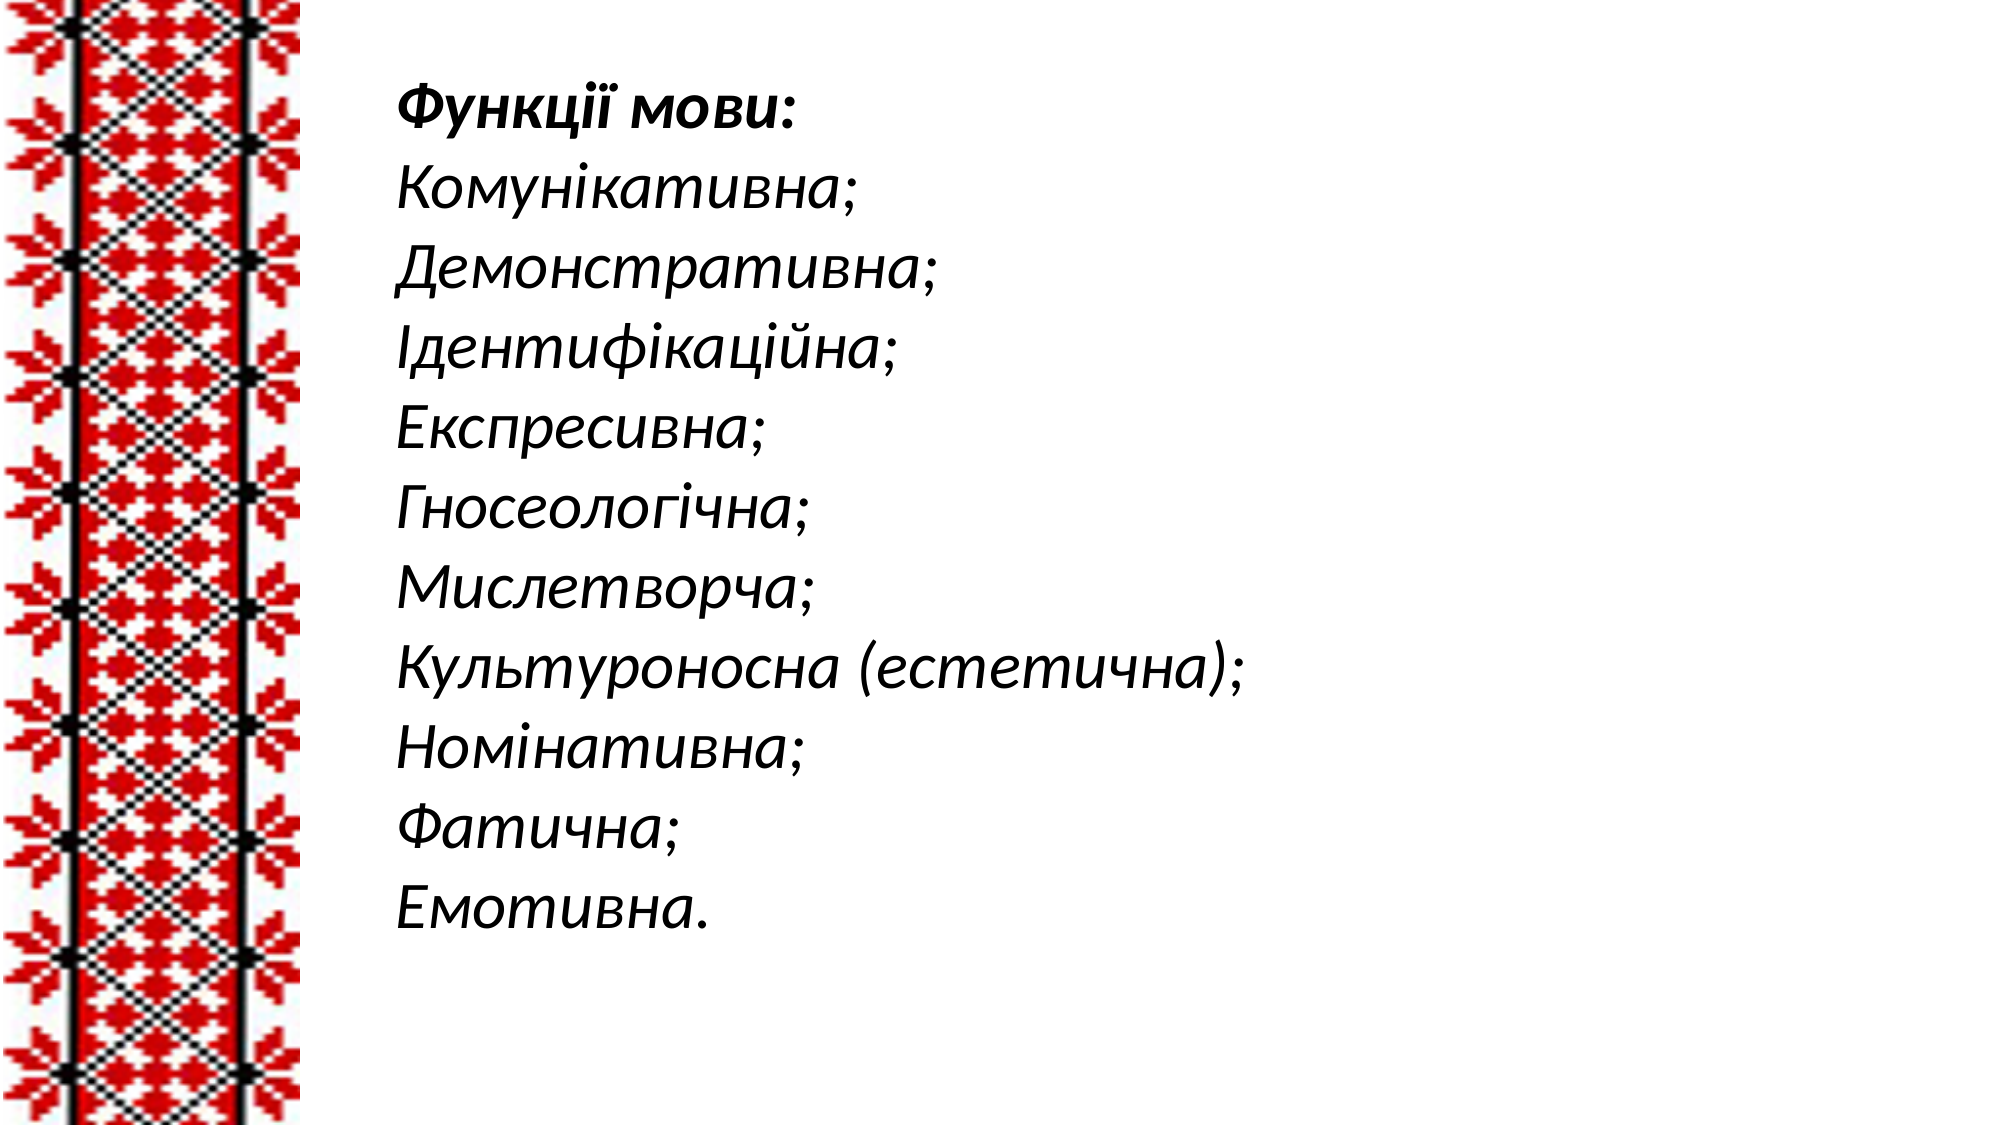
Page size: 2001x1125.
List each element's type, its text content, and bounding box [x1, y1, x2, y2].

text_box Функції мови: Комунікативна; Демонстративна; Ідентифікаційна; Експресивна; Гносеологічна; Мислетворча; Культуроносна (естетична); Номінативна; Фатична; Емотивна. [380, 54, 1955, 1030]
picture [3, 0, 300, 1125]
